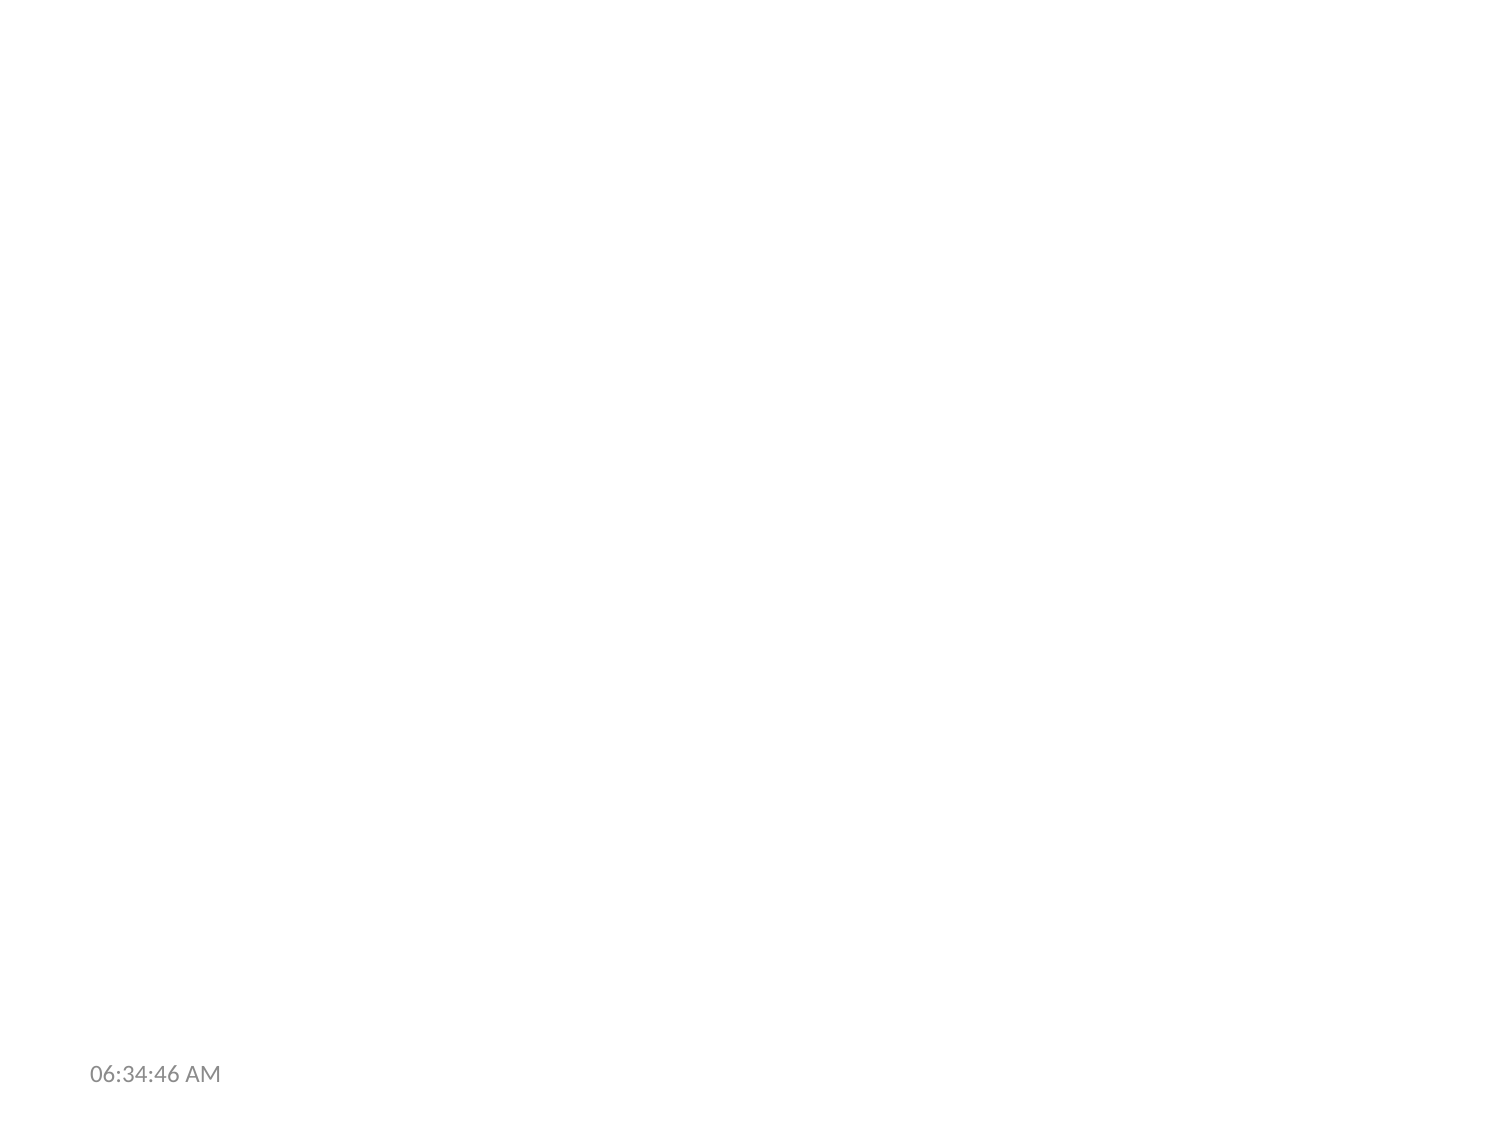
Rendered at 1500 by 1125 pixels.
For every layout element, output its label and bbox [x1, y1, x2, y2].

slide_number [75, 1042, 425, 1103]
